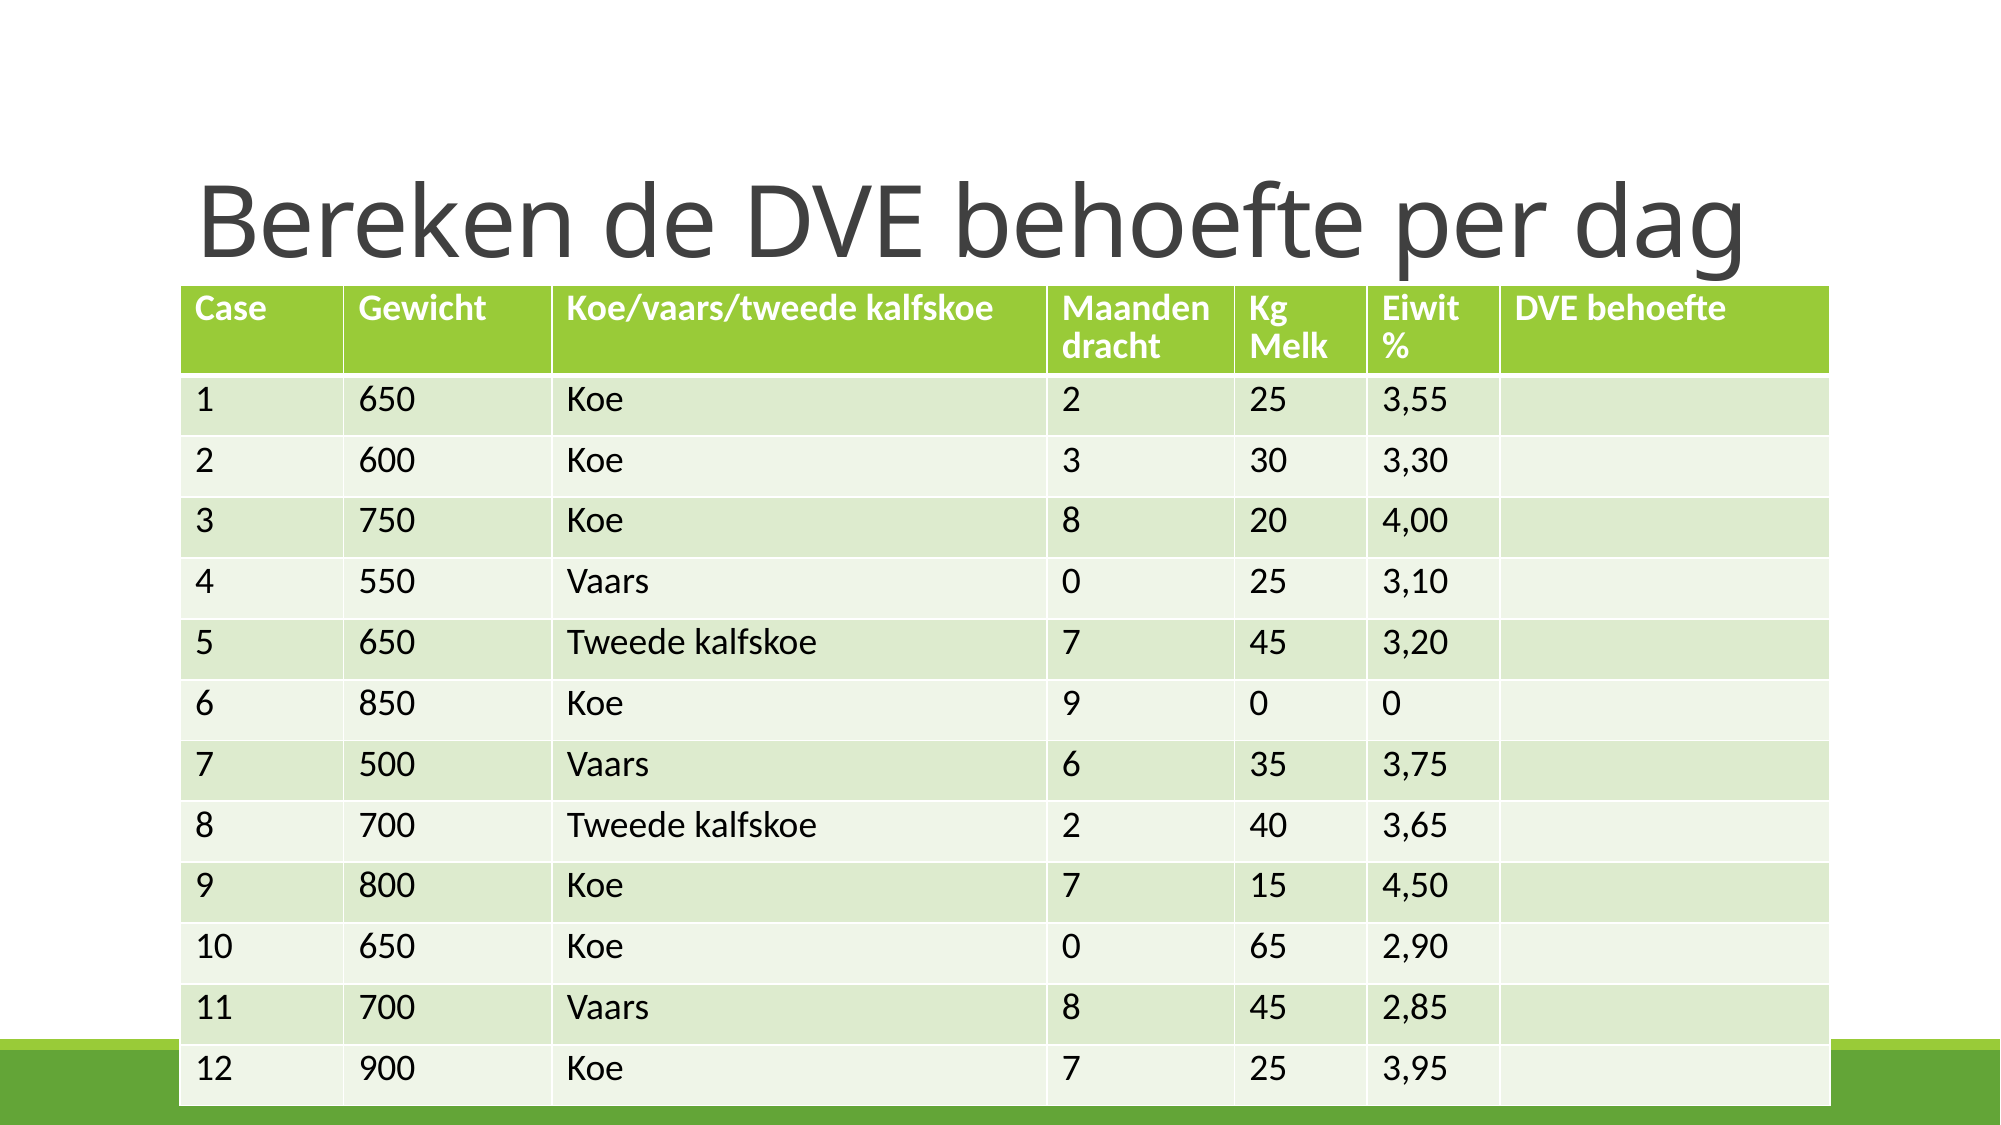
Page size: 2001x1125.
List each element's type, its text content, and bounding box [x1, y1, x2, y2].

table_cell 65 [1235, 924, 1366, 983]
table_cell Koe [553, 437, 1046, 496]
table_cell 2 [1048, 802, 1234, 861]
table_header Case [181, 286, 343, 373]
table_cell 650 [344, 378, 551, 435]
table_header Kg Melk [1235, 286, 1366, 373]
table_cell 4 [181, 559, 343, 618]
table_header Eiwit % [1368, 286, 1499, 373]
table_cell Vaars [553, 985, 1046, 1044]
table_cell 4,50 [1368, 863, 1499, 922]
table_cell 7 [1048, 863, 1234, 922]
table_cell 700 [344, 802, 551, 861]
table_cell Koe [553, 924, 1046, 983]
table_cell [1501, 741, 1829, 800]
table_cell 5 [181, 620, 343, 679]
table_cell 3,95 [1368, 1046, 1499, 1105]
table_cell 25 [1235, 559, 1366, 618]
table_cell 3,55 [1368, 378, 1499, 435]
table_cell Koe [553, 863, 1046, 922]
table_cell 3,30 [1368, 437, 1499, 496]
table_cell Koe [553, 681, 1046, 740]
table_cell 8 [181, 802, 343, 861]
table_header Maanden dracht [1048, 286, 1234, 373]
table_cell 2,85 [1368, 985, 1499, 1044]
table_cell 35 [1235, 741, 1366, 800]
table_cell [1501, 985, 1829, 1044]
table_cell Vaars [553, 559, 1046, 618]
table_cell 9 [1048, 681, 1234, 740]
table_cell 4,00 [1368, 498, 1499, 557]
table_cell 500 [344, 741, 551, 800]
table_cell 30 [1235, 437, 1366, 496]
table_header Koe/vaars/tweede kalfskoe [553, 286, 1046, 373]
table_cell 650 [344, 924, 551, 983]
table_cell [1501, 863, 1829, 922]
table_cell 10 [181, 924, 343, 983]
table_cell 45 [1235, 620, 1366, 679]
table_cell 7 [181, 741, 343, 800]
table_cell 600 [344, 437, 551, 496]
table_cell Vaars [553, 741, 1046, 800]
table_cell [1501, 924, 1829, 983]
table_cell [1501, 681, 1829, 740]
table_cell 11 [181, 985, 343, 1044]
table_header Gewicht [344, 286, 551, 373]
table_cell 25 [1235, 1046, 1366, 1105]
table_cell 2 [181, 437, 343, 496]
table_cell Tweede kalfskoe [553, 802, 1046, 861]
table_cell 40 [1235, 802, 1366, 861]
table_cell Koe [553, 498, 1046, 557]
table_cell 8 [1048, 985, 1234, 1044]
table_cell 8 [1048, 498, 1234, 557]
title Bereken de DVE behoefte per dag [180, 47, 1830, 284]
table_cell 3 [181, 498, 343, 557]
table_cell 3 [1048, 437, 1234, 496]
table_cell 15 [1235, 863, 1366, 922]
table_cell 800 [344, 863, 551, 922]
table_cell 1 [181, 378, 343, 435]
table_cell 45 [1235, 985, 1366, 1044]
table_cell Koe [553, 1046, 1046, 1105]
table_cell 0 [1368, 681, 1499, 740]
table_cell 650 [344, 620, 551, 679]
table_cell 700 [344, 985, 551, 1044]
table_cell [1501, 498, 1829, 557]
table_cell [1501, 802, 1829, 861]
table_cell 550 [344, 559, 551, 618]
table_cell 0 [1235, 681, 1366, 740]
table_cell Tweede kalfskoe [553, 620, 1046, 679]
table_cell 25 [1235, 378, 1366, 435]
table_cell 7 [1048, 1046, 1234, 1105]
table_cell 6 [181, 681, 343, 740]
table_cell 0 [1048, 924, 1234, 983]
table_cell 20 [1235, 498, 1366, 557]
table_cell 2,90 [1368, 924, 1499, 983]
table_cell [1501, 559, 1829, 618]
table_cell 900 [344, 1046, 551, 1105]
table_cell Koe [553, 378, 1046, 435]
table_cell 3,10 [1368, 559, 1499, 618]
table_cell 850 [344, 681, 551, 740]
table_cell 12 [181, 1046, 343, 1105]
table_cell 9 [181, 863, 343, 922]
table_cell 2 [1048, 378, 1234, 435]
table_cell [1501, 437, 1829, 496]
table_cell 6 [1048, 741, 1234, 800]
table_header DVE behoefte [1501, 286, 1829, 373]
table_cell 3,20 [1368, 620, 1499, 679]
table_cell 3,65 [1368, 802, 1499, 861]
table_cell 3,75 [1368, 741, 1499, 800]
table_cell [1501, 1046, 1829, 1105]
table_cell [1501, 620, 1829, 679]
table_cell 0 [1048, 559, 1234, 618]
table_cell [1501, 378, 1829, 435]
table_cell 7 [1048, 620, 1234, 679]
table_cell 750 [344, 498, 551, 557]
